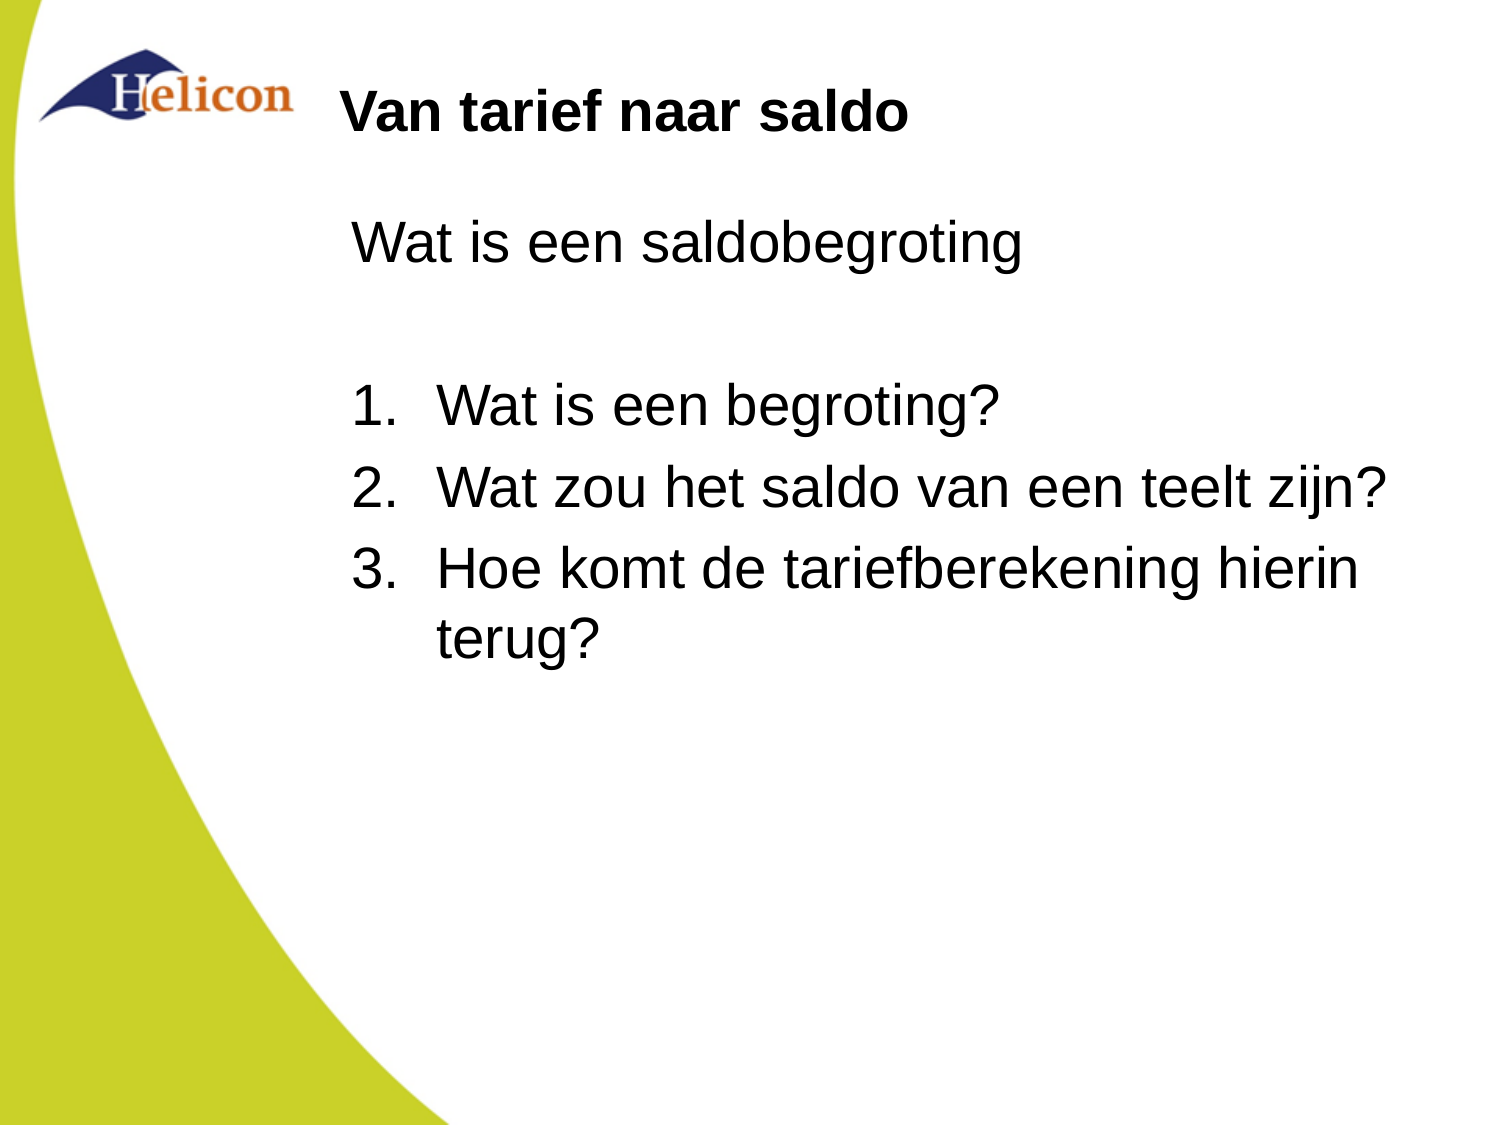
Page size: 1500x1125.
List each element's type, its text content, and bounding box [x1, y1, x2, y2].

title Van tarief naar saldo [324, 54, 1415, 161]
list Wat is een saldobegroting Wat is een begroting? Wat zou het saldo van een teelt zijn? Hoe komt de tariefberekening hierin terug? [336, 196, 1425, 1005]
picture [0, 0, 1500, 1125]
